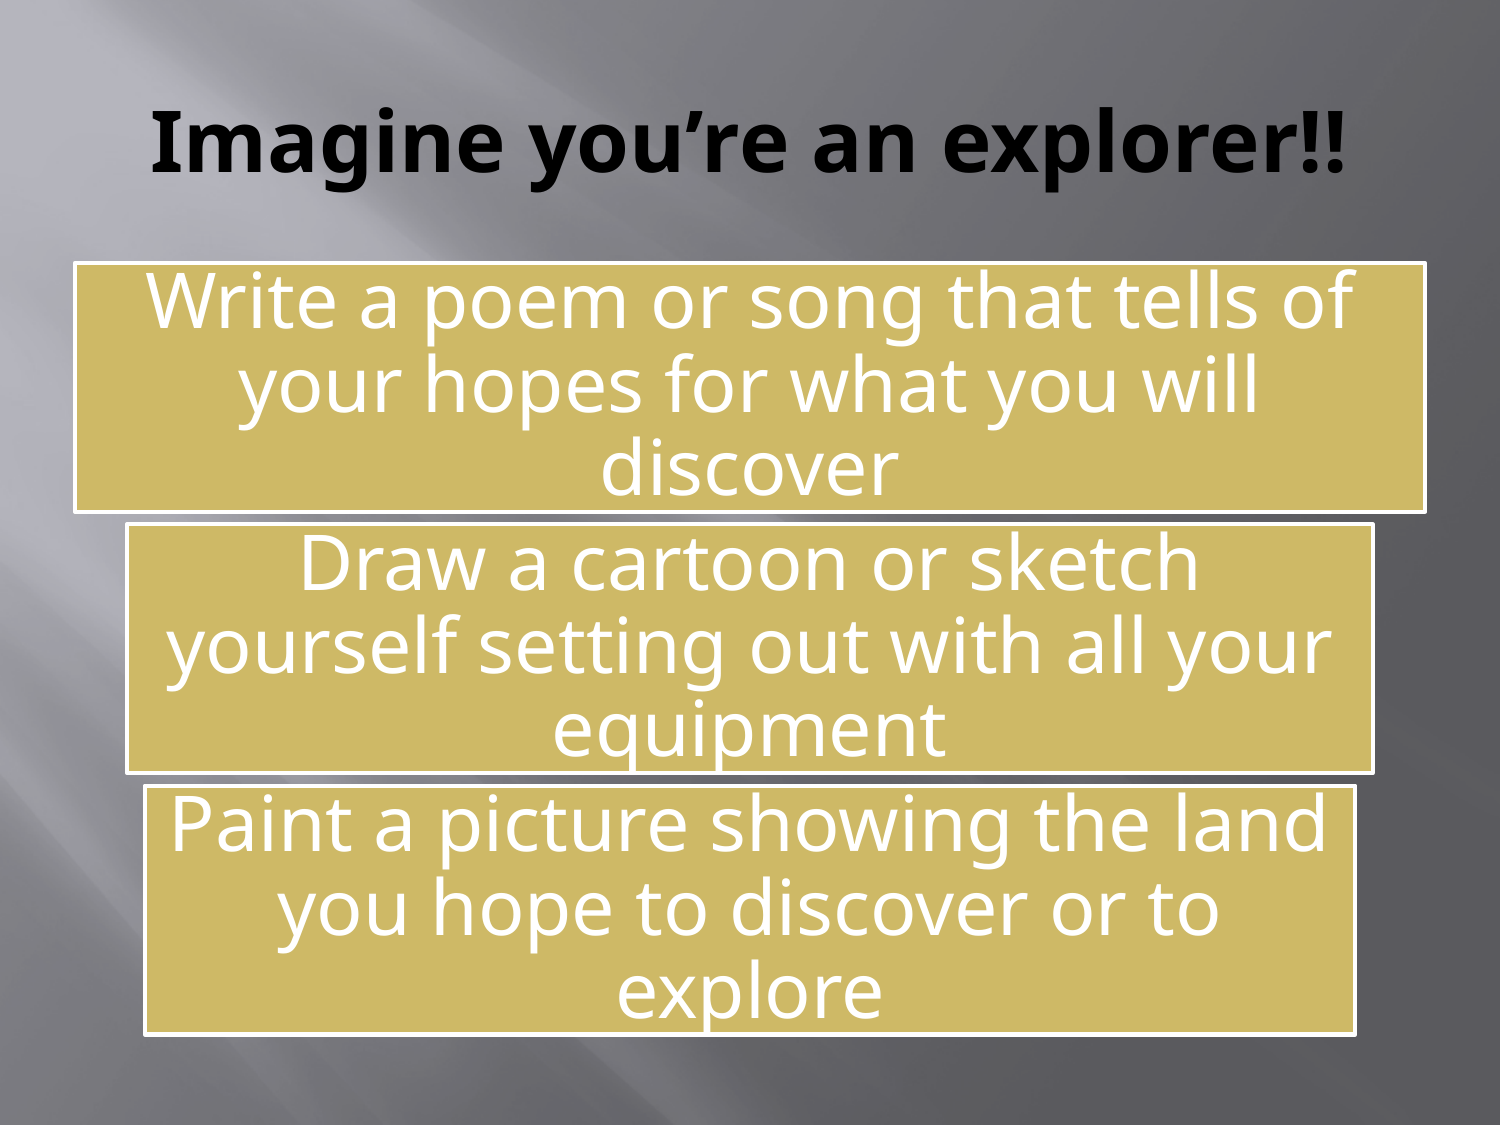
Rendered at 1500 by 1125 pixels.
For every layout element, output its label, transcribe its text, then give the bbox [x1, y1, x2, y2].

title Imagine you’re an explorer!! [75, 45, 1425, 233]
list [74, 262, 1426, 1036]
